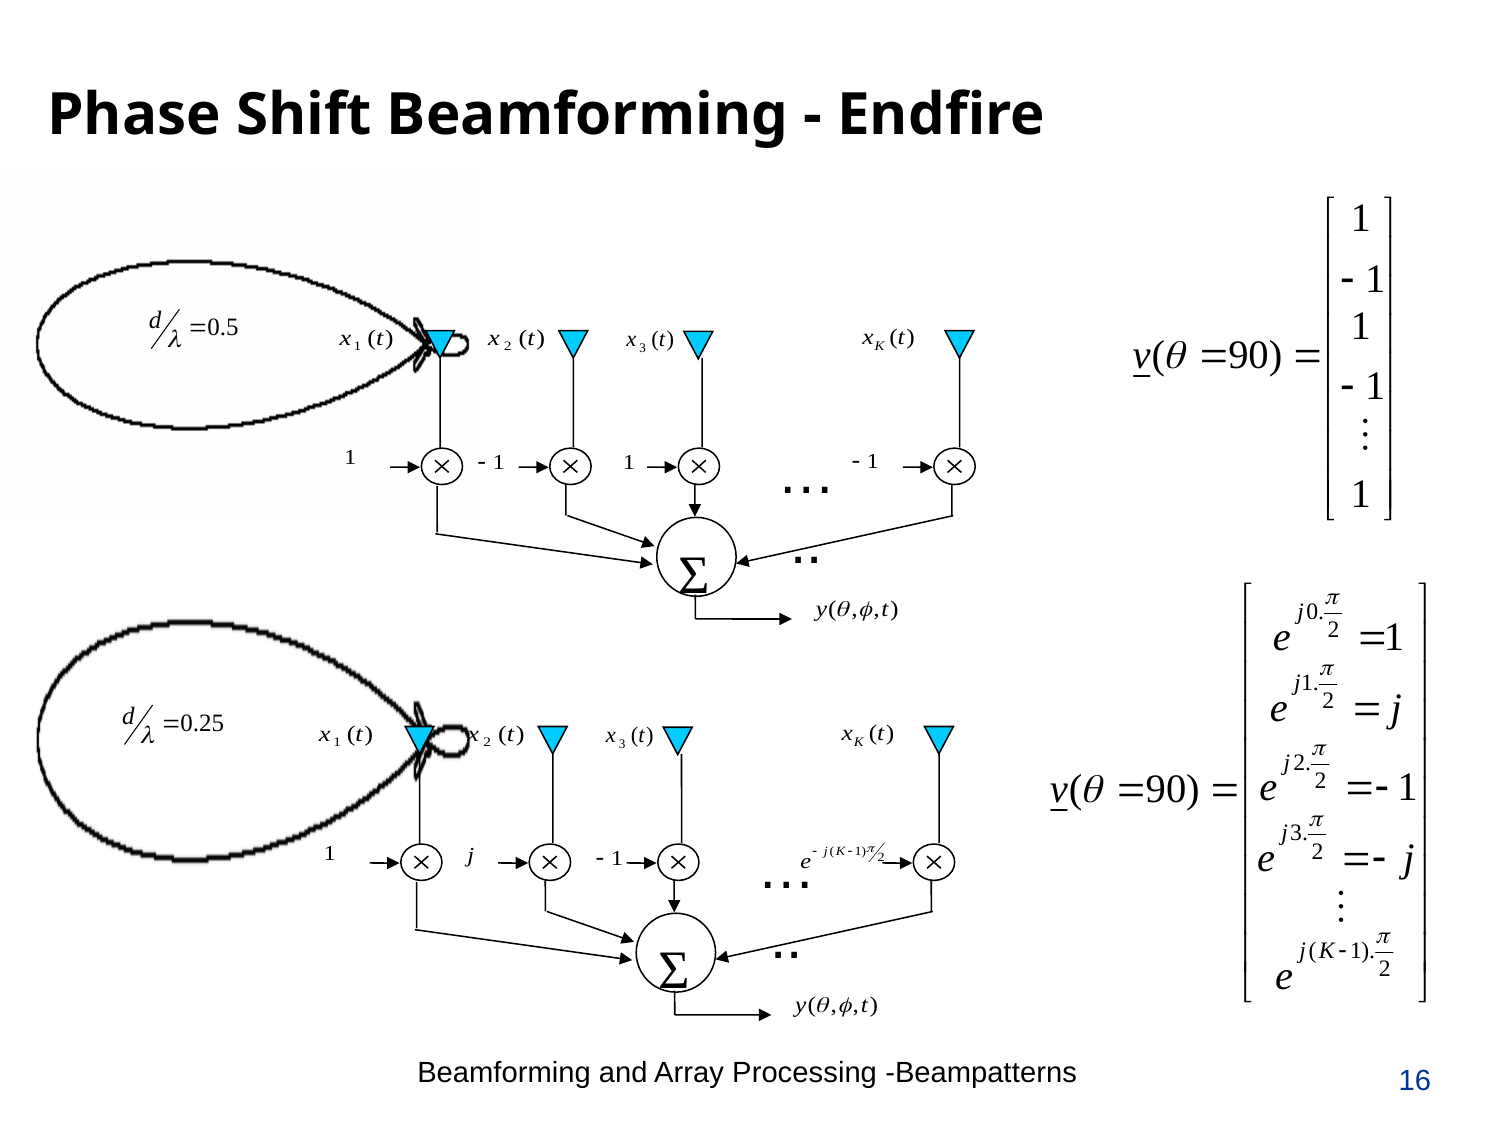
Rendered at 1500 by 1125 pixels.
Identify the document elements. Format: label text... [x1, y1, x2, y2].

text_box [0, 164, 976, 627]
text_box Phase Shift Beamforming - Endfire [32, 68, 1086, 154]
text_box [1044, 572, 1441, 1013]
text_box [0, 634, 955, 1023]
slide_number 16 [1207, 1055, 1447, 1102]
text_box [1126, 189, 1408, 528]
